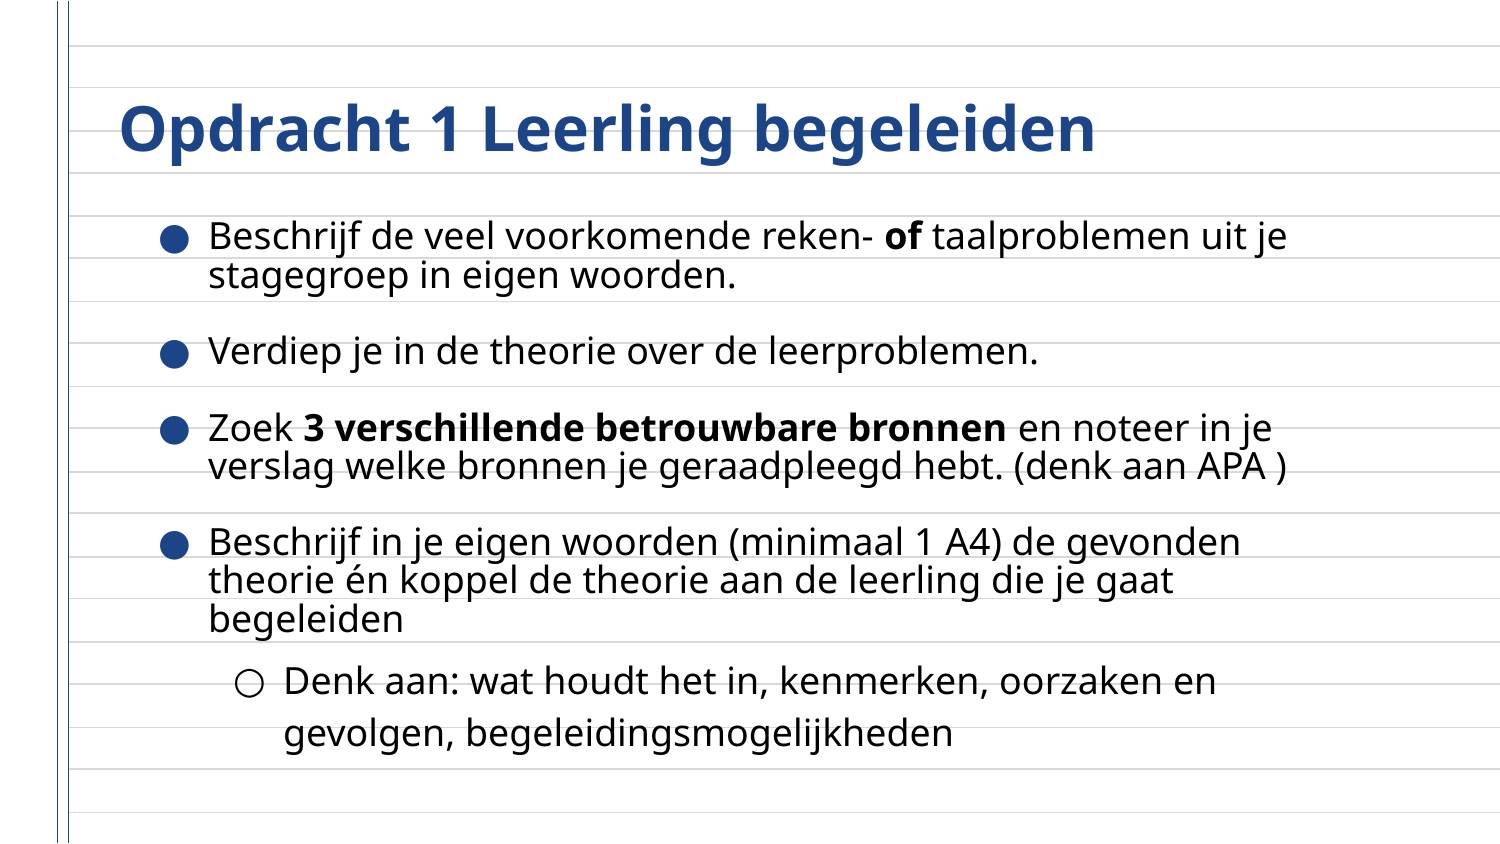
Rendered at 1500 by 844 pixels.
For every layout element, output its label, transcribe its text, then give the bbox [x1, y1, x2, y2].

list Beschrijf de veel voorkomende reken- of taalproblemen uit je stagegroep in eigen woorden. Verdiep je in de theorie over de leerproblemen. Zoek 3 verschillende betrouwbare bronnen en noteer in je verslag welke bronnen je geraadpleegd hebt. (denk aan APA ) Beschrijf in je eigen woorden (minimaal 1 A4) de gevonden theorie én koppel de theorie aan de leerling die je gaat begeleiden Denk aan: wat houdt het in, kenmerken, oorzaken en gevolgen, begeleidingsmogelijkheden [118, 204, 1382, 769]
title Opdracht 1 Leerling begeleiden [118, 88, 1382, 148]
